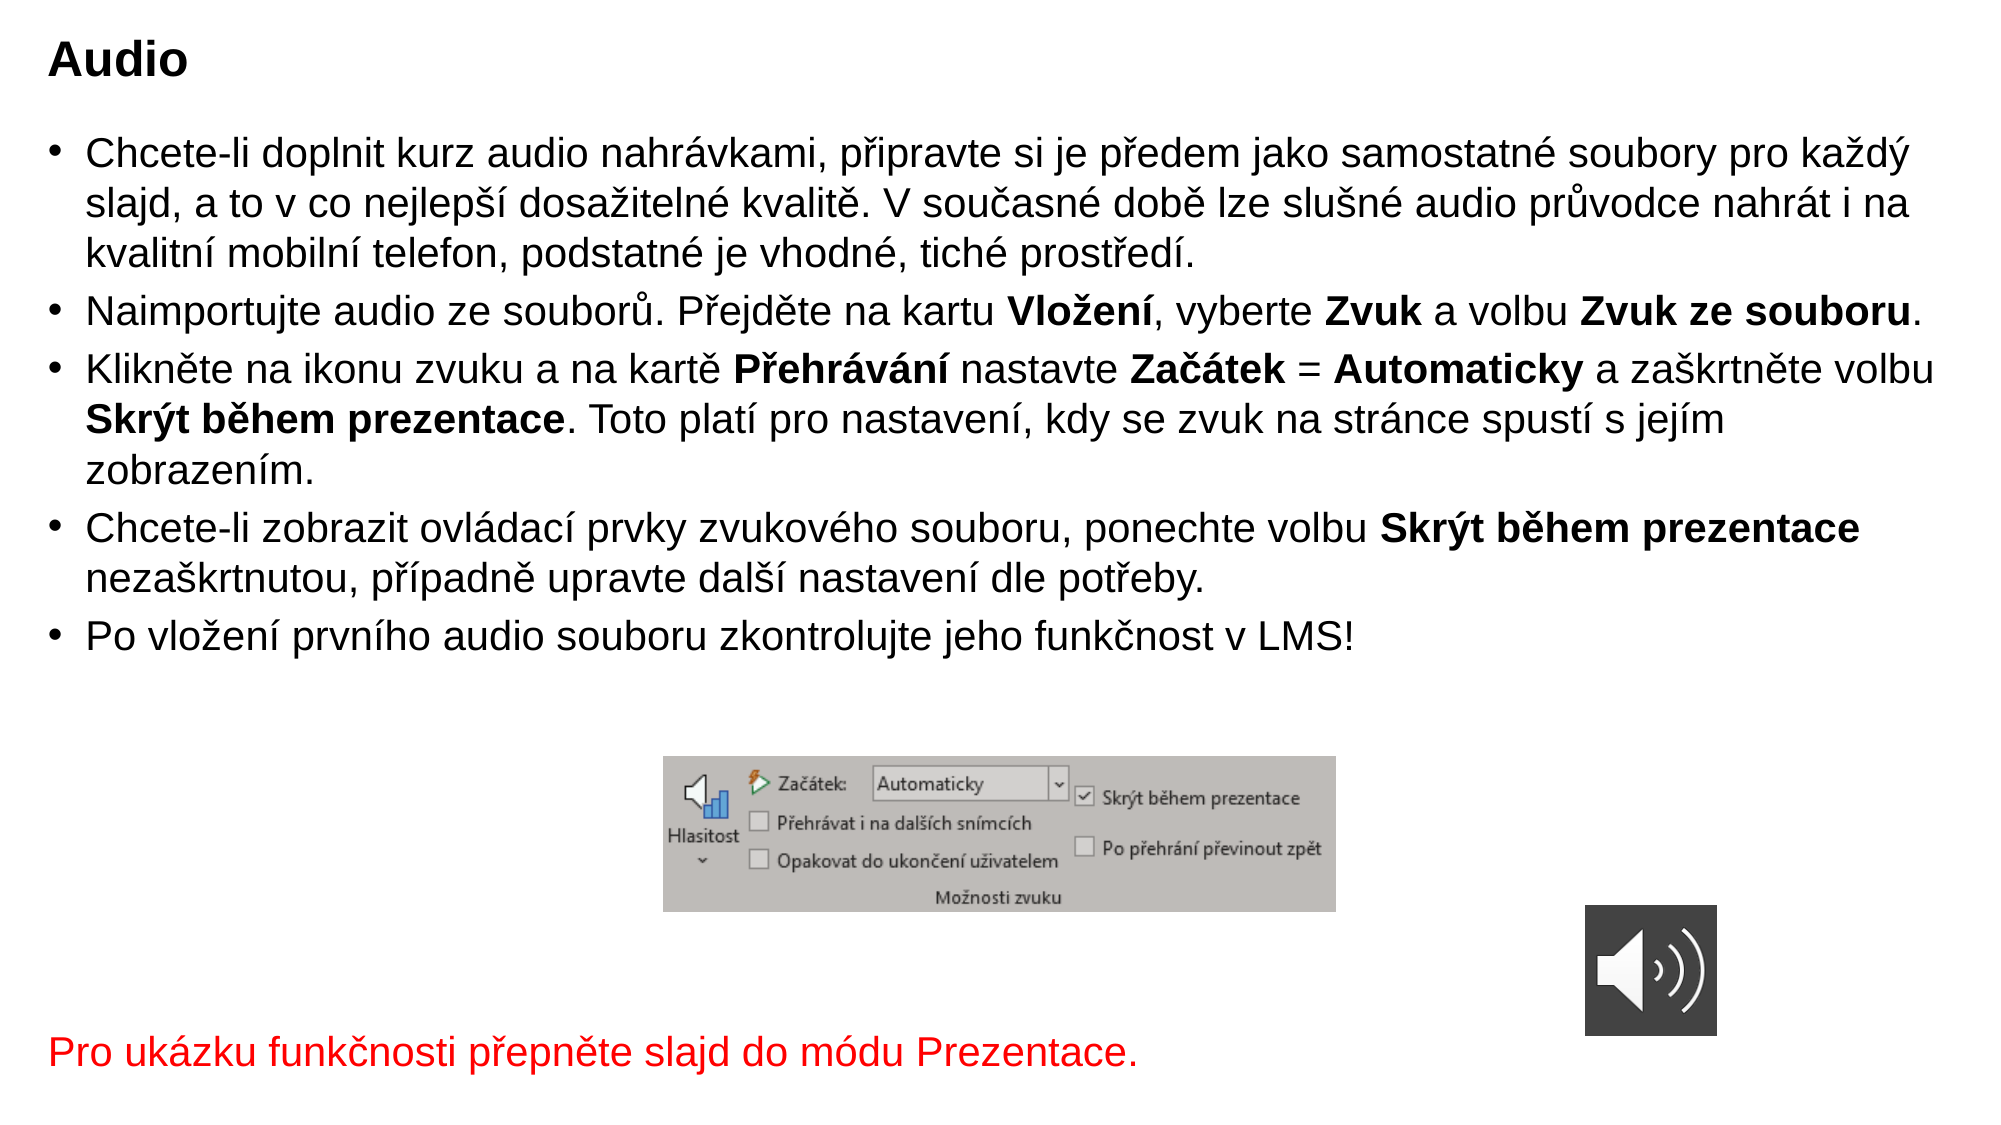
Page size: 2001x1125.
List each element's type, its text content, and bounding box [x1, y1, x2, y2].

picture [663, 756, 1336, 912]
text_box Pro ukázku funkčnosti přepněte slajd do módu Prezentace. [33, 1004, 1967, 1102]
picture [1584, 903, 1718, 1038]
title Audio [33, 11, 1967, 110]
list Chcete-li doplnit kurz audio nahrávkami, připravte si je předem jako samostatné soubory pro každý slajd, a to v co nejlepší dosažitelné kvalitě. V současné době lze slušné audio průvodce nahrát i na kvalitní mobilní telefon, podstatné je vhodné, tiché prostředí. Naimportujte audio ze souborů. Přejděte na kartu Vložení, vyberte Zvuk a volbu Zvuk ze souboru. Klikněte na ikonu zvuku a na kartě Přehrávání nastavte Začátek = Automaticky a zaškrtněte volbu Skrýt během prezentace. Toto platí pro nastavení, kdy se zvuk na stránce spustí s jejím zobrazením. Chcete-li zobrazit ovládací prvky zvukového souboru, ponechte volbu Skrýt během prezentace nezaškrtnutou, případně upravte další nastavení dle potřeby. Po vložení prvního audio souboru zkontrolujte jeho funkčnost v LMS! [33, 118, 1967, 1004]
